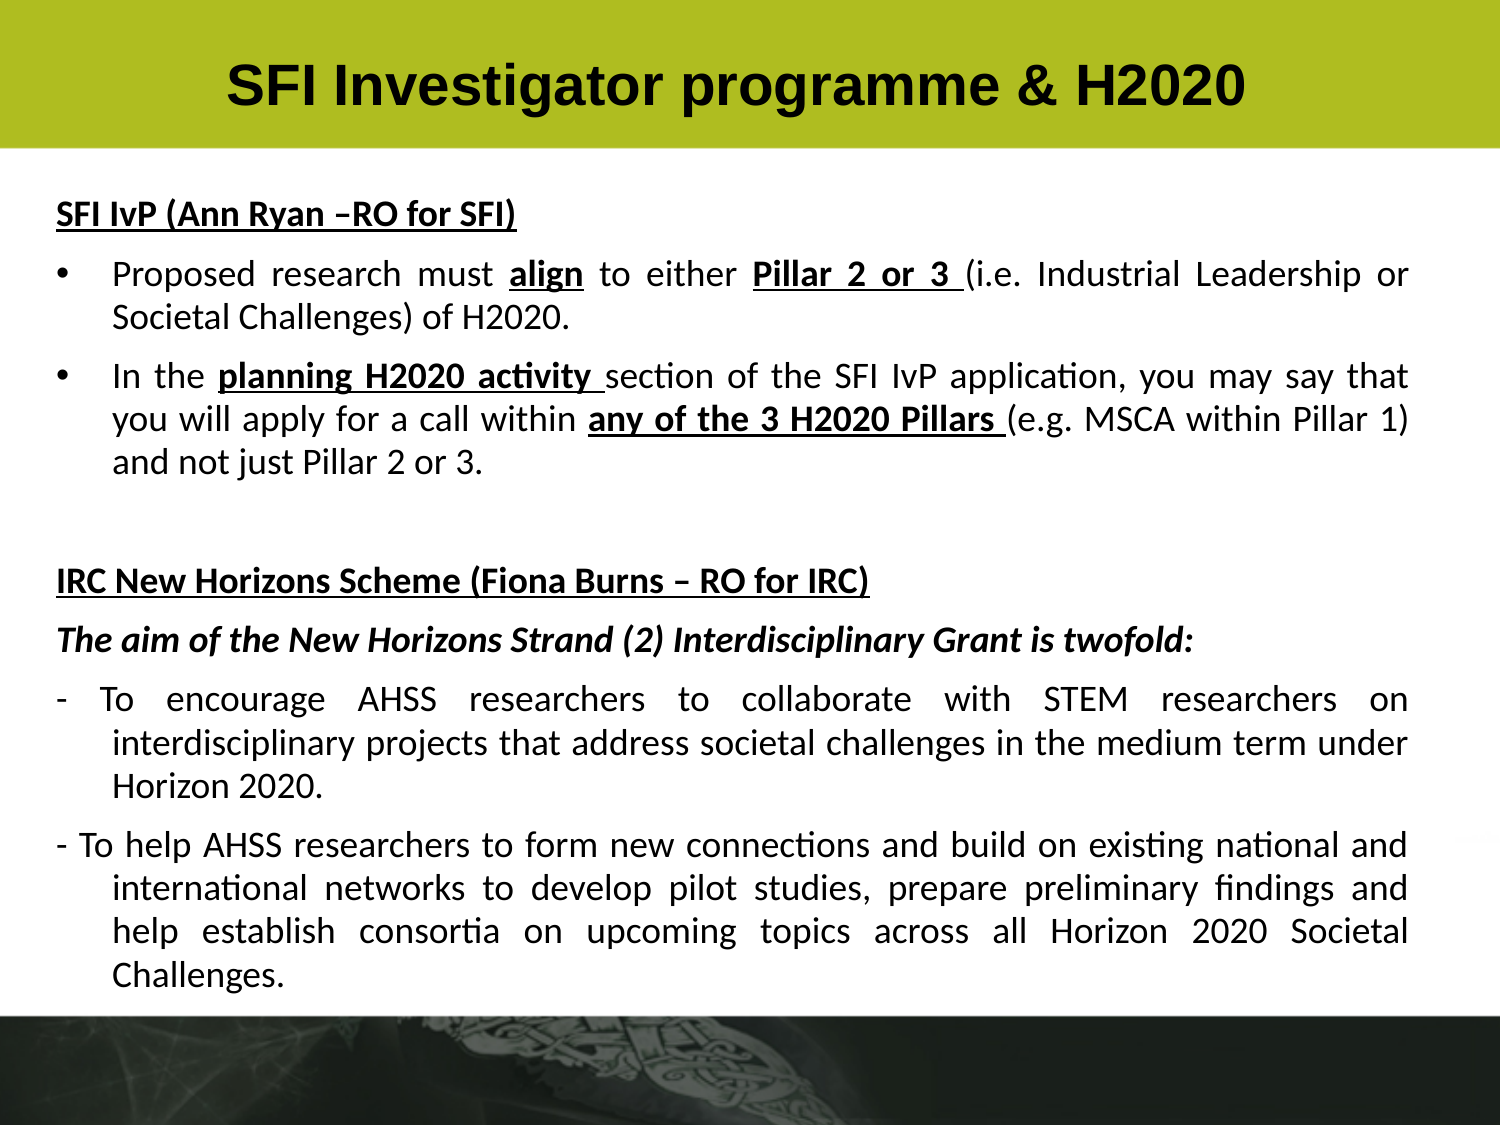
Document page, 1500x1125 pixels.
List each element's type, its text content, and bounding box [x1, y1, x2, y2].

picture [0, 0, 1500, 1125]
list SFI IvP (Ann Ryan –RO for SFI) Proposed research must align to either Pillar 2 or 3 (i.e. Industrial Leadership or Societal Challenges) of H2020. In the planning H2020 activity section of the SFI IvP application, you may say that you will apply for a call within any of the 3 H2020 Pillars (e.g. MSCA within Pillar 1) and not just Pillar 2 or 3. IRC New Horizons Scheme (Fiona Burns – RO for IRC) The aim of the New Horizons Strand (2) Interdisciplinary Grant is twofold: - To encourage AHSS researchers to collaborate with STEM researchers on interdisciplinary projects that address societal challenges in the medium term under Horizon 2020. - To help AHSS researchers to form new connections and build on existing national and international networks to develop pilot studies, prepare preliminary findings and help establish consortia on upcoming topics across all Horizon 2020 Societal Challenges. [41, 184, 1425, 1024]
title SFI Investigator programme & H2020 [75, 44, 1400, 126]
